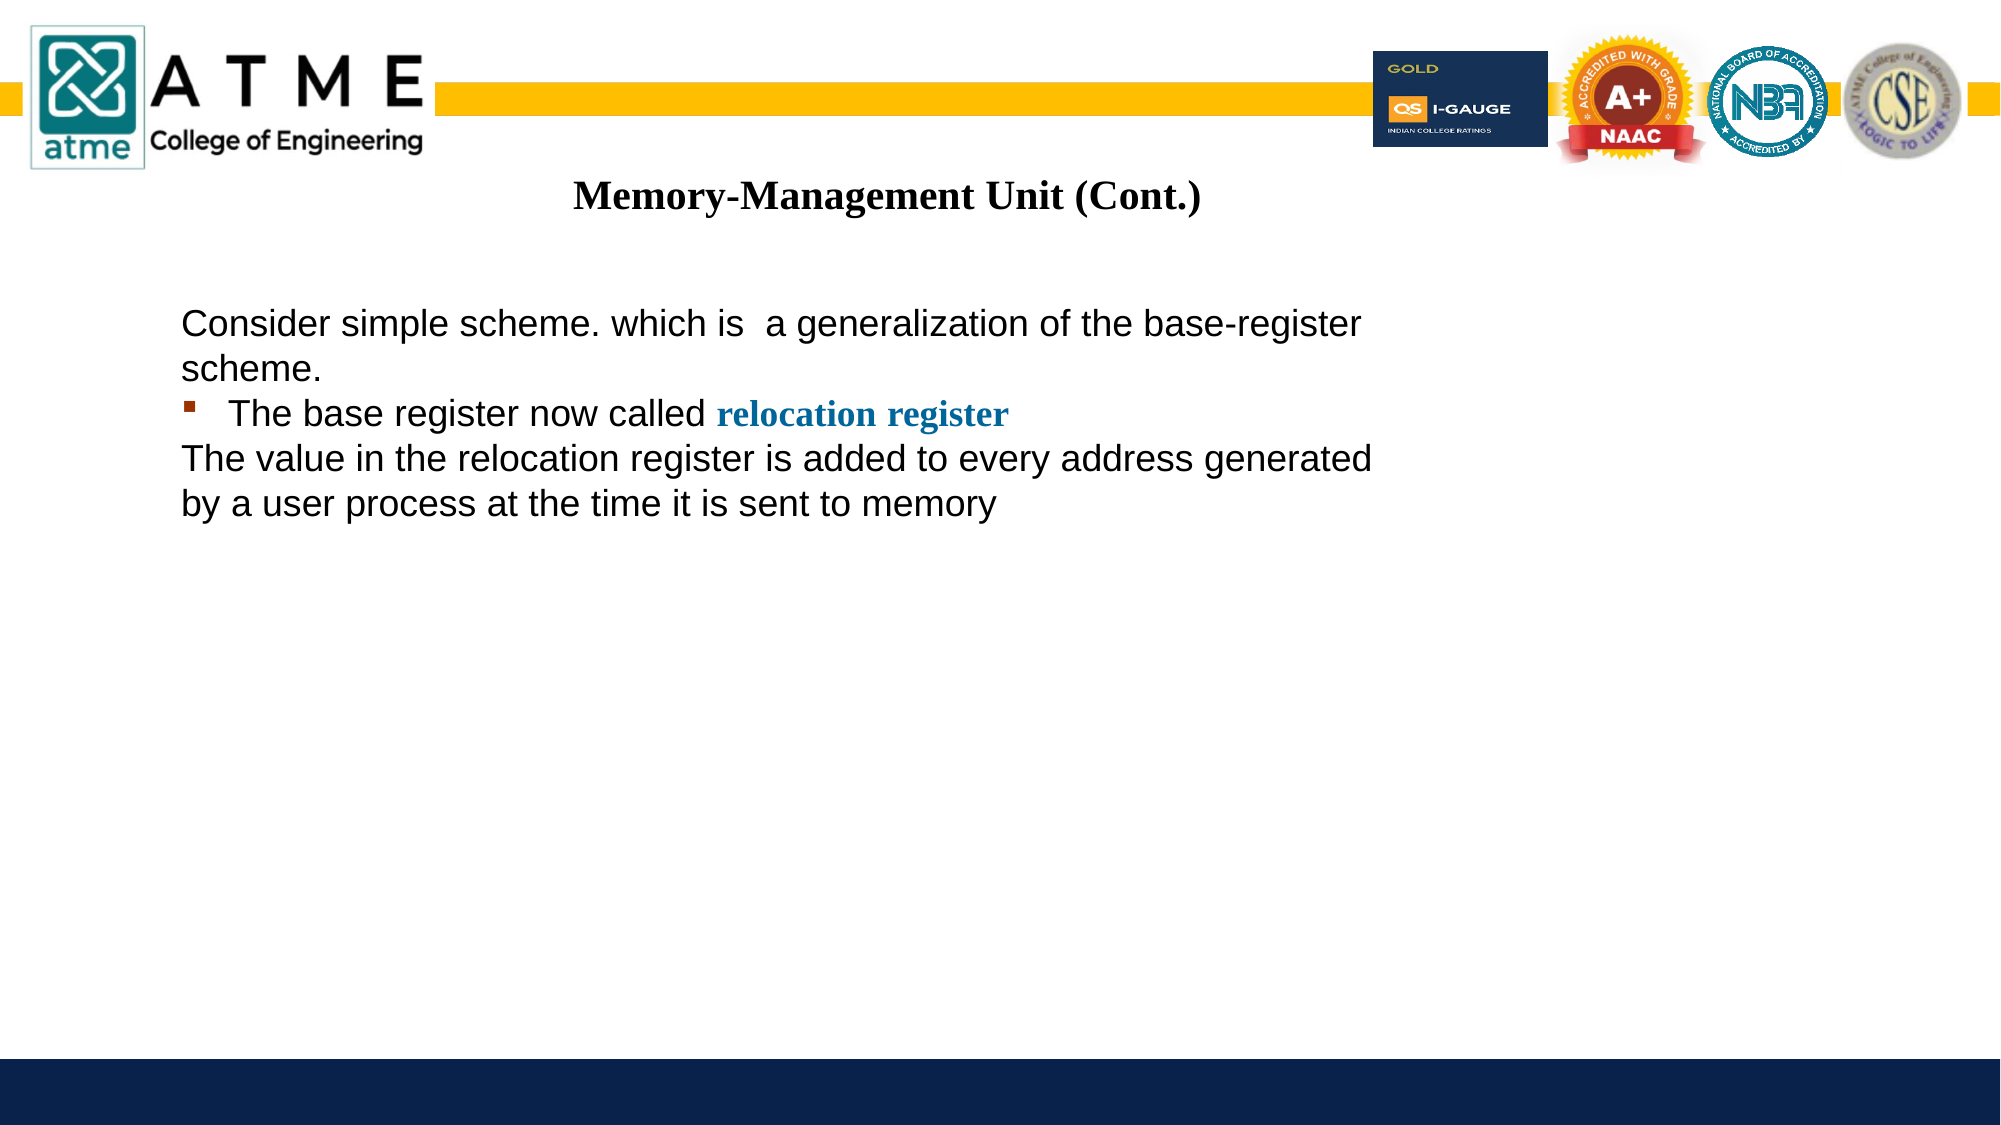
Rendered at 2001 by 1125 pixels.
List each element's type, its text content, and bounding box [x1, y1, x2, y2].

picture [0, 1059, 2001, 1125]
picture [1373, 20, 1828, 160]
picture [22, 15, 435, 178]
list Consider simple scheme. which is a generalization of the base-register scheme. The base register now called relocation register The value in the relocation register is added to every address generated by a user process at the time it is sent to memory [166, 291, 1431, 1028]
picture [1840, 26, 1968, 176]
title Memory-Management Unit (Cont.) [558, 160, 1845, 255]
